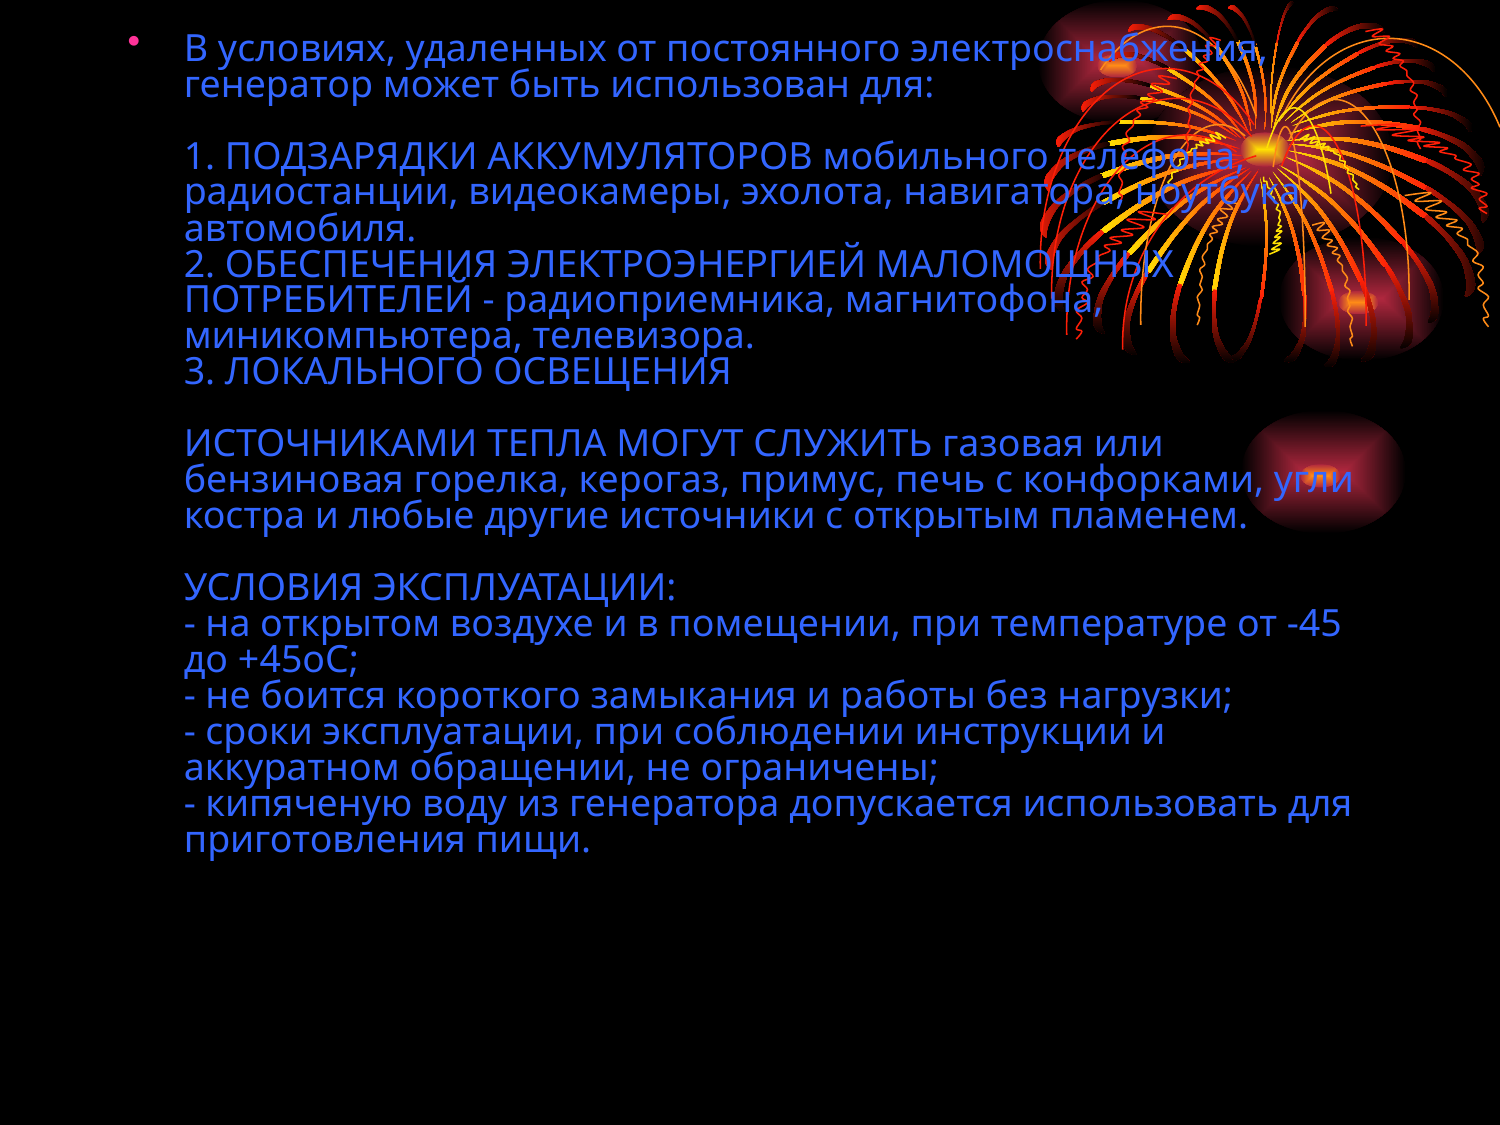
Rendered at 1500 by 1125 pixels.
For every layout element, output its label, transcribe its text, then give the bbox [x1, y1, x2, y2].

list В условиях, удаленных от постоянного электроснабжения, генератор может быть использован для: 1. ПОДЗАРЯДКИ АККУМУЛЯТОРОВ мобильного телефона, радиостанции, видеокамеры, эхолота, навигатора, ноутбука, автомобиля. 2. ОБЕСПЕЧЕНИЯ ЭЛЕКТРОЭНЕРГИЕЙ МАЛОМОЩНЫХ ПОТРЕБИТЕЛЕЙ - радиоприемника, магнитофона, миникомпьютера, телевизора. 3. ЛОКАЛЬНОГО ОСВЕЩЕНИЯ ИСТОЧНИКАМИ ТЕПЛА МОГУТ СЛУЖИТЬ газовая или бензиновая горелка, керогаз, примус, печь с конфорками, угли костра и любые другие источники с открытым пламенем. УСЛОВИЯ ЭКСПЛУАТАЦИИ: - на открытом воздухе и в помещении, при температуре от -45 до +45оС; - не боится короткого замыкания и работы без нагрузки; - сроки эксплуатации, при соблюдении инструкции и аккуратном обращении, не ограничены; - кипяченую воду из генератора допускается использовать для приготовления пищи. [112, 24, 1388, 1001]
